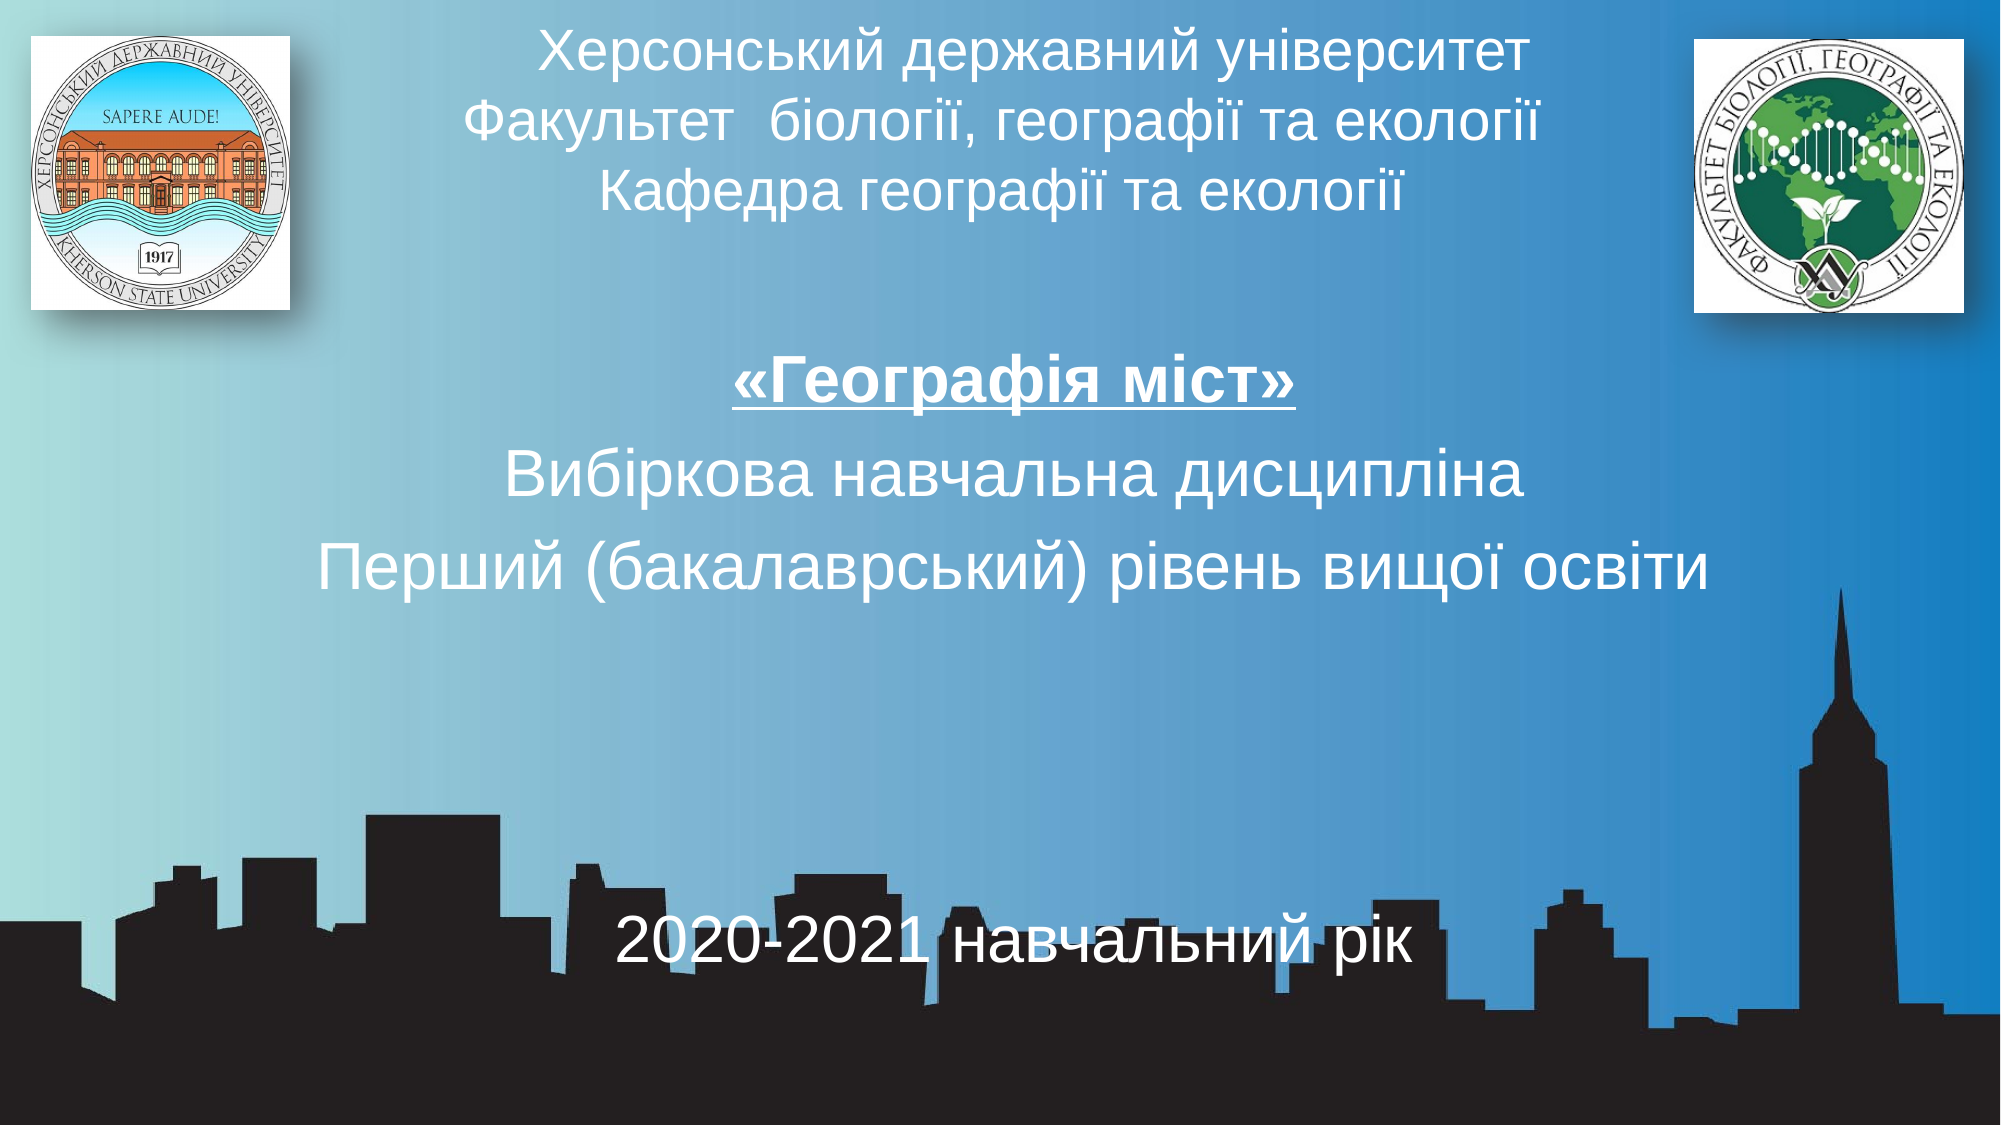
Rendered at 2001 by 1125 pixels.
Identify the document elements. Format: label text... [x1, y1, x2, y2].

picture [0, 0, 2001, 1125]
list «Географія міст» Вибіркова навчальна дисципліна Перший (бакалаврський) рівень вищої освіти 2020-2021 навчальний рік [113, 235, 1916, 1055]
title Херсонський державний університет Факультет біології, географії та екології Кафедра географії та екології [297, 0, 1708, 235]
